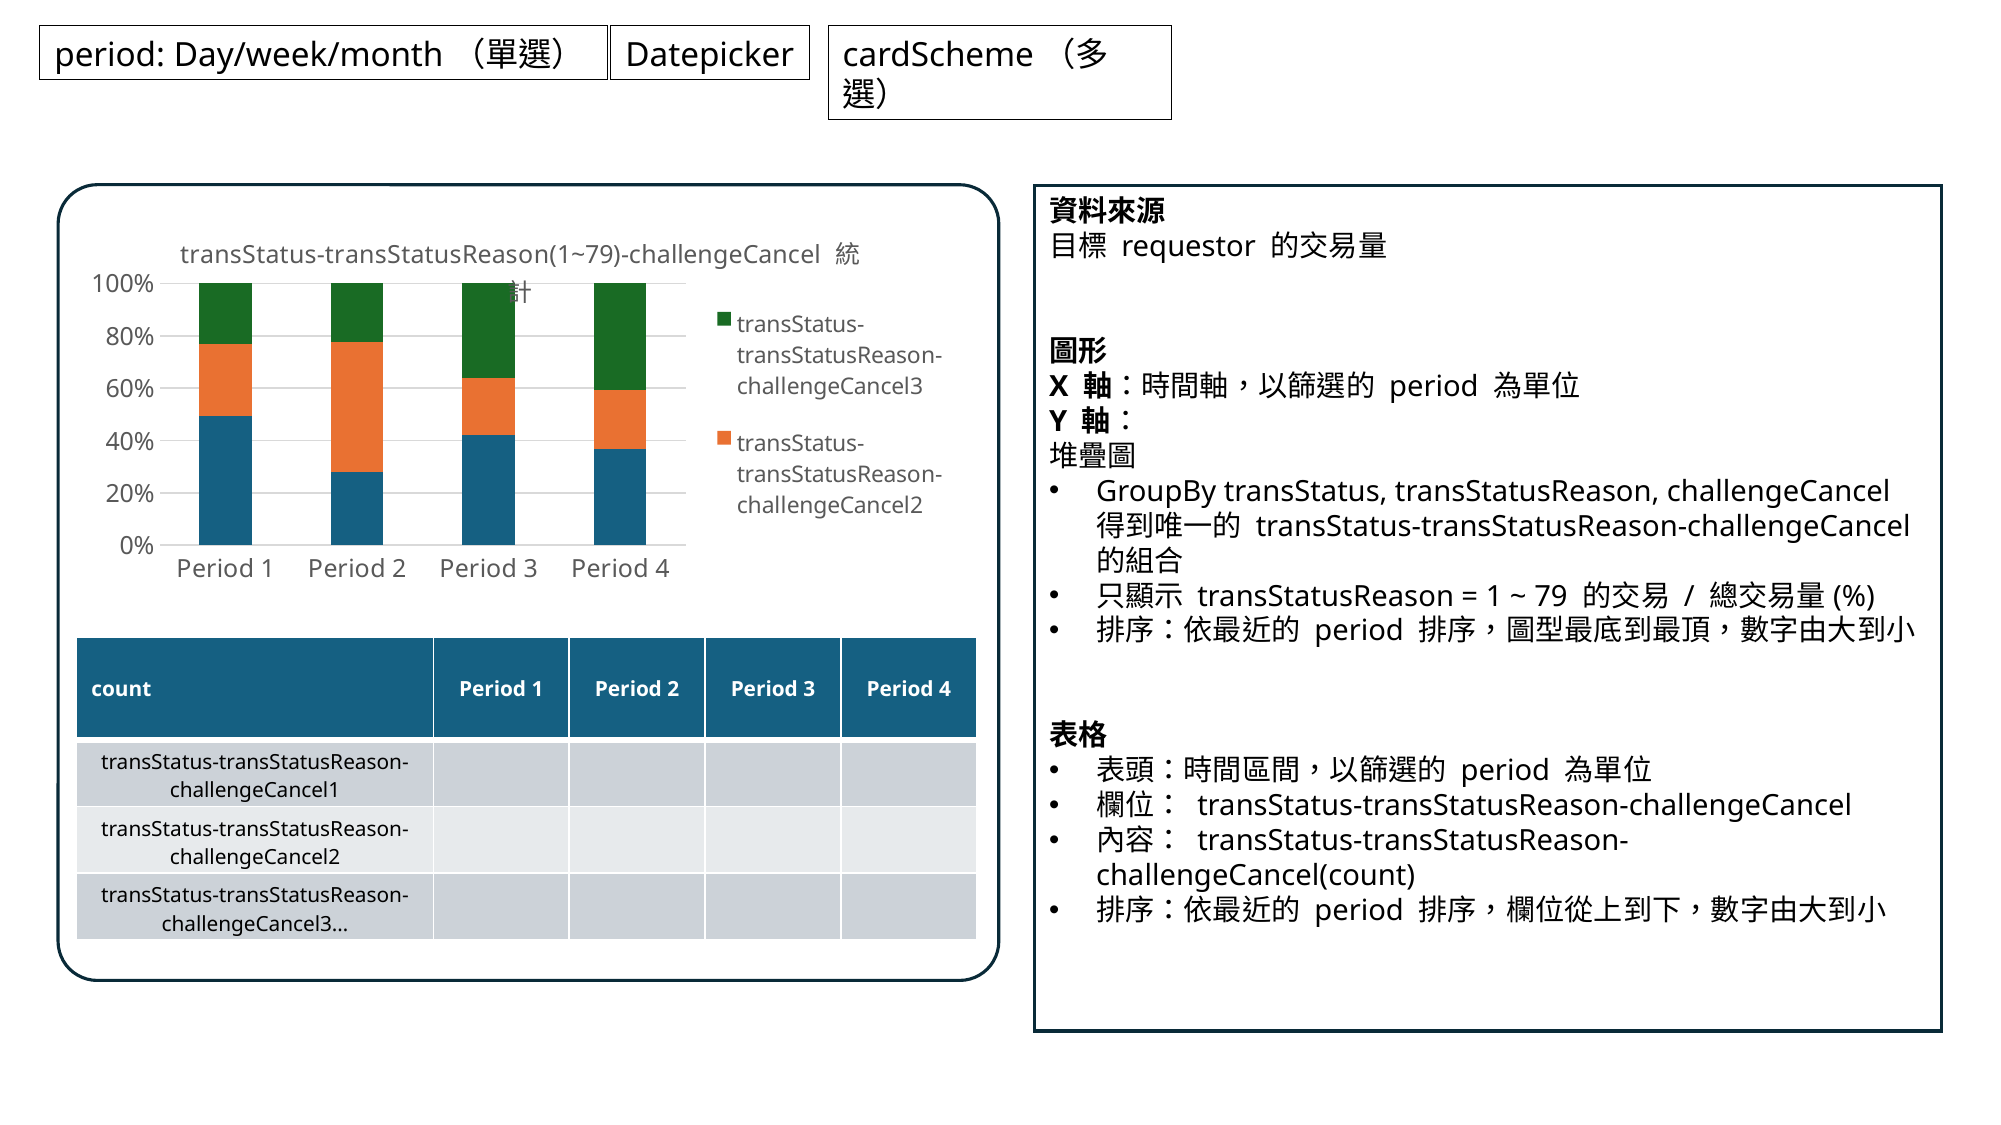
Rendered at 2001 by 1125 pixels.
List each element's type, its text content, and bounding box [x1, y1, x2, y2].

text_box Datepicker [610, 25, 810, 80]
text_box [1033, 184, 1943, 1033]
chart [75, 210, 965, 597]
text_box [56, 183, 1001, 982]
text_box period: Day/week/month（單選） [39, 25, 608, 80]
text_box cardScheme（多選） [828, 25, 1172, 120]
text_box 資料來源 目標 requestor 的交易量 圖形 X 軸：時間軸，以篩選的 period 為單位 Y 軸： 堆疊圖 GroupBy transStatus, transStatusReason, challengeCancel 得到唯一的 transStatus-transStatusReason-challengeCancel 的組合 只顯示 transStatusReason = 1 ~ 79 的交易 / 總交易量(%) 排序：依最近的 period 排序，圖型最底到最頂，數字由大到小 表格 表頭：時間區間，以篩選的 period 為單位 欄位： transStatus-transStatusReason-challengeCancel 內容： transStatus-transStatusReason-challengeCancel(count) 排序：依最近的 period 排序，欄位從上到下，數字由大到小 [1034, 184, 1942, 969]
